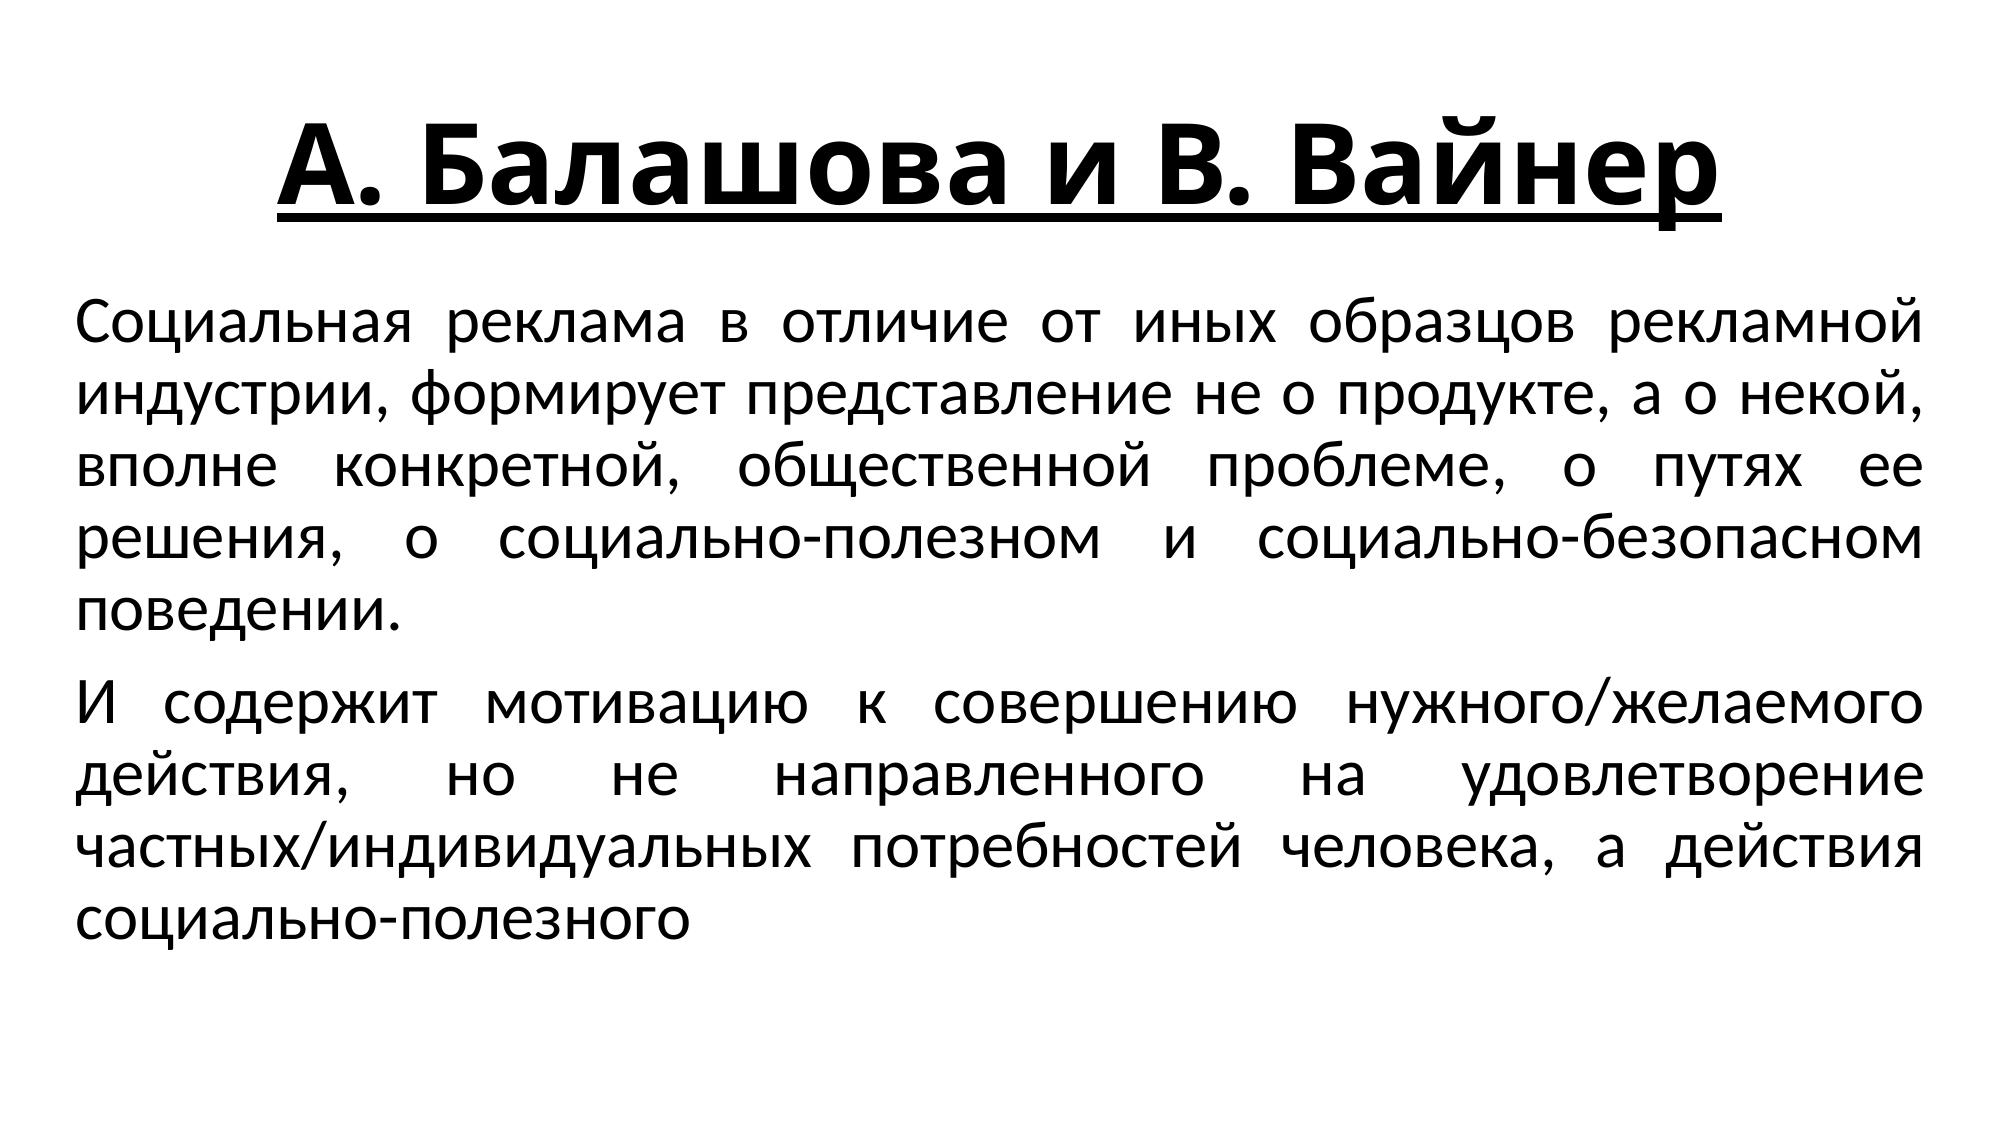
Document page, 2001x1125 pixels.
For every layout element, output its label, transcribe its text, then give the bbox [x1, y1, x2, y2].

list Социальная реклама в отличие от иных образцов рекламной индустрии, формирует представление не о продукте, а о некой, вполне конкретной, общественной проблеме, о путях ее решения, о социально-полезном и социально-безопасном поведении. И содержит мотивацию к совершению нужного/желаемого действия, но не направленного на удовлетворение частных/индивидуальных потребностей человека, а действия социально-полезного [60, 277, 1942, 1080]
title А. Балашова и В. Вайнер [137, 59, 1863, 277]
